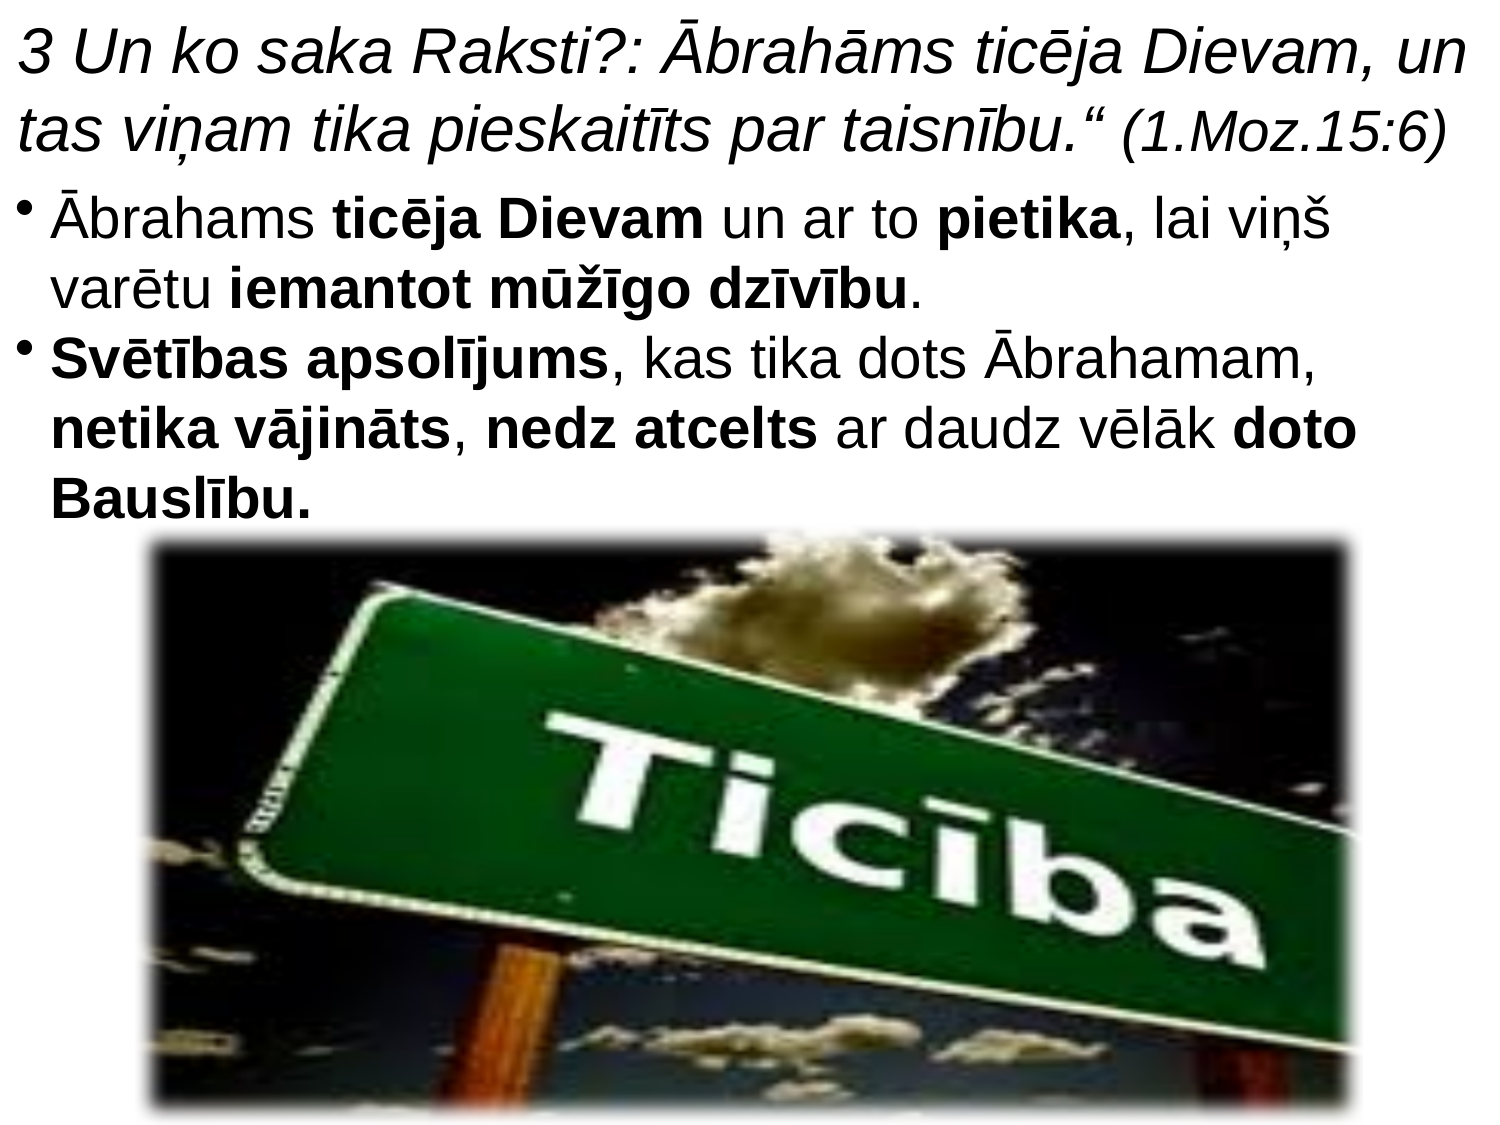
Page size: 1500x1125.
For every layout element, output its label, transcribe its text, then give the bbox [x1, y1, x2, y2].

list 3 Un ko saka Raksti?: Ābrahāms ticēja Dievam, un tas viņam tika pieskaitīts par taisnību.“ (1.Moz.15:6) [0, 1, 1500, 172]
picture [135, 524, 1364, 1125]
text_box Ābrahams ticēja Dievam un ar to pietika, lai viņš varētu iemantot mūžīgo dzīvību. Svētības apsolījums, kas tika dots Ābrahamam, netika vājināts, nedz atcelts ar daudz vēlāk doto Bauslību. [0, 172, 1500, 538]
